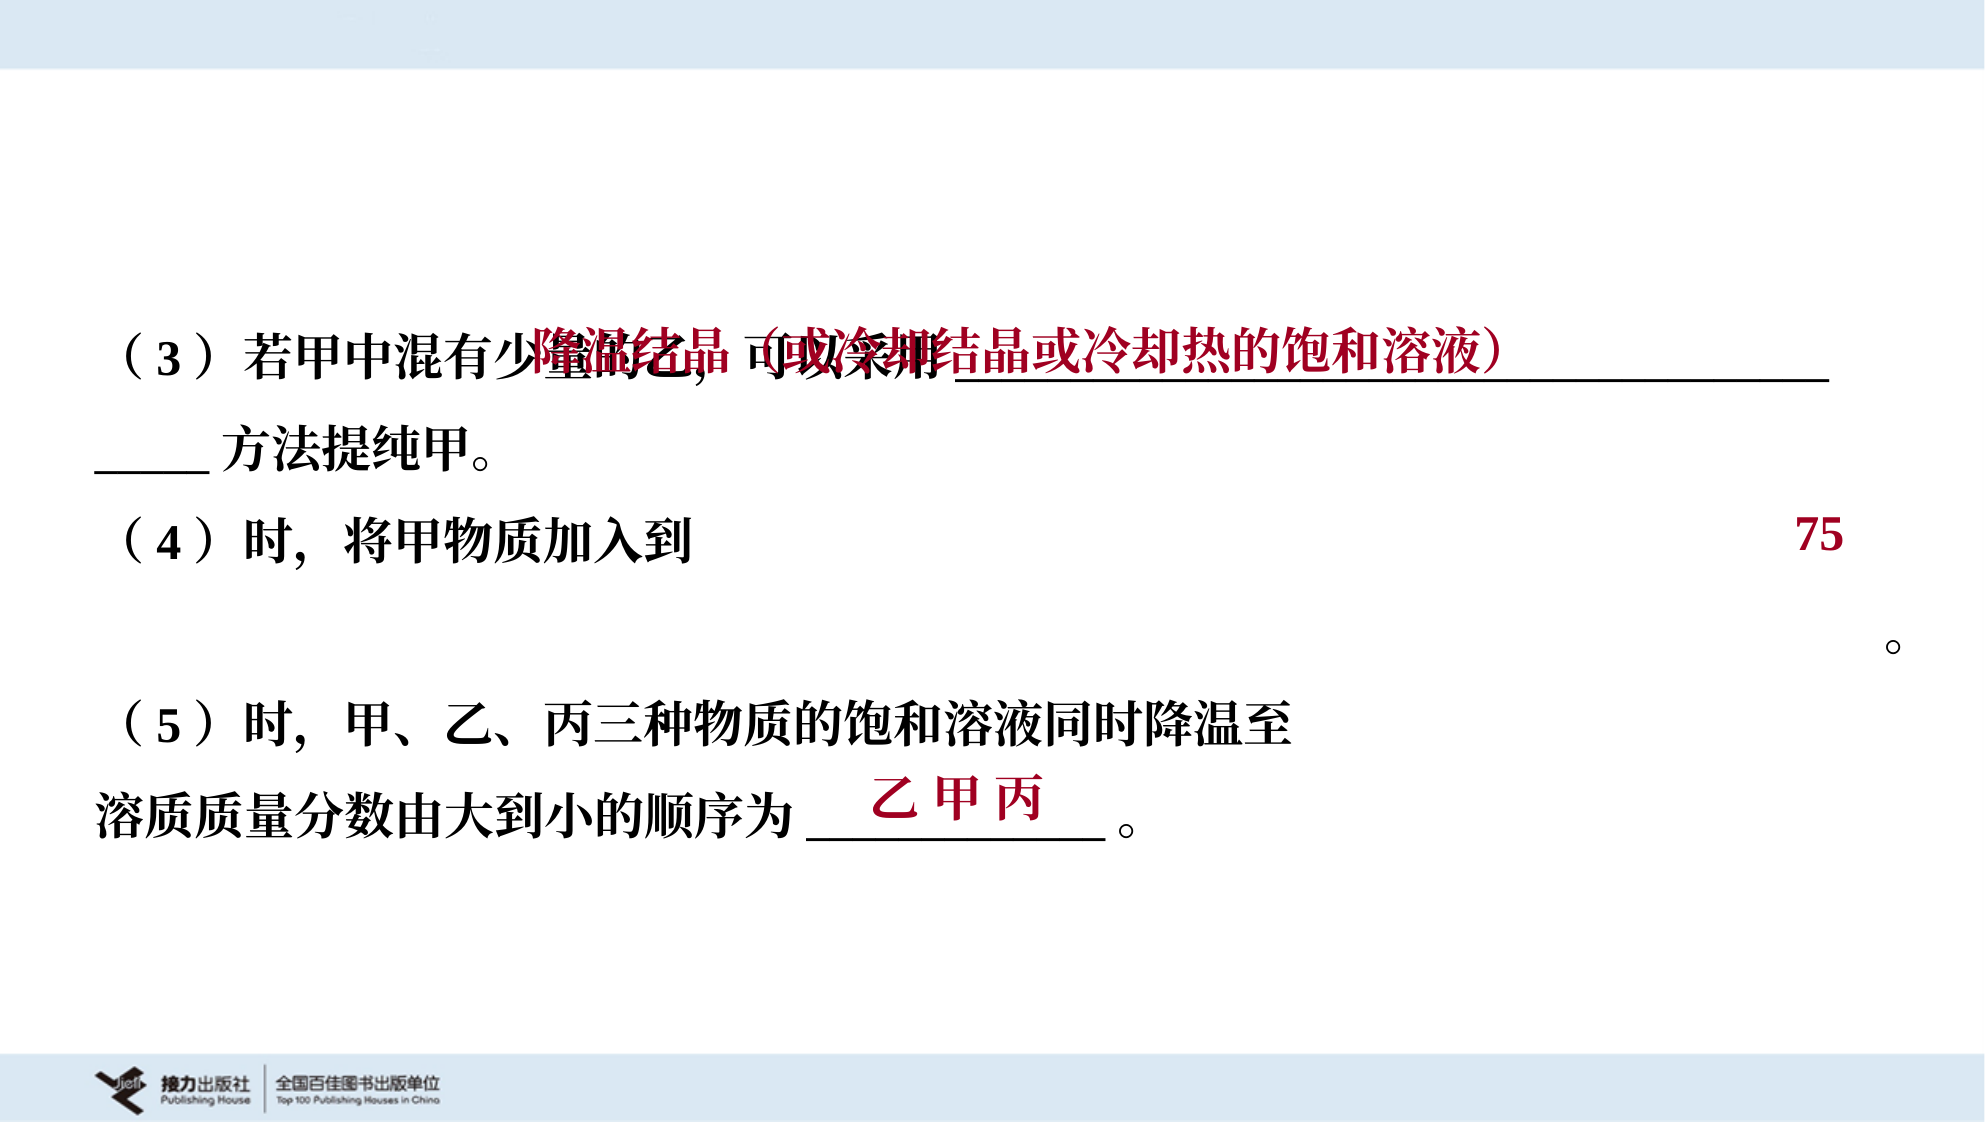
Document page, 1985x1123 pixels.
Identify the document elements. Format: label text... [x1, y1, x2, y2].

text_box 降温结晶（或冷却结晶或冷却热的饱和溶液） [94, 289, 1891, 470]
picture [0, 0, 1985, 1122]
text_box 75 [1776, 472, 1863, 561]
